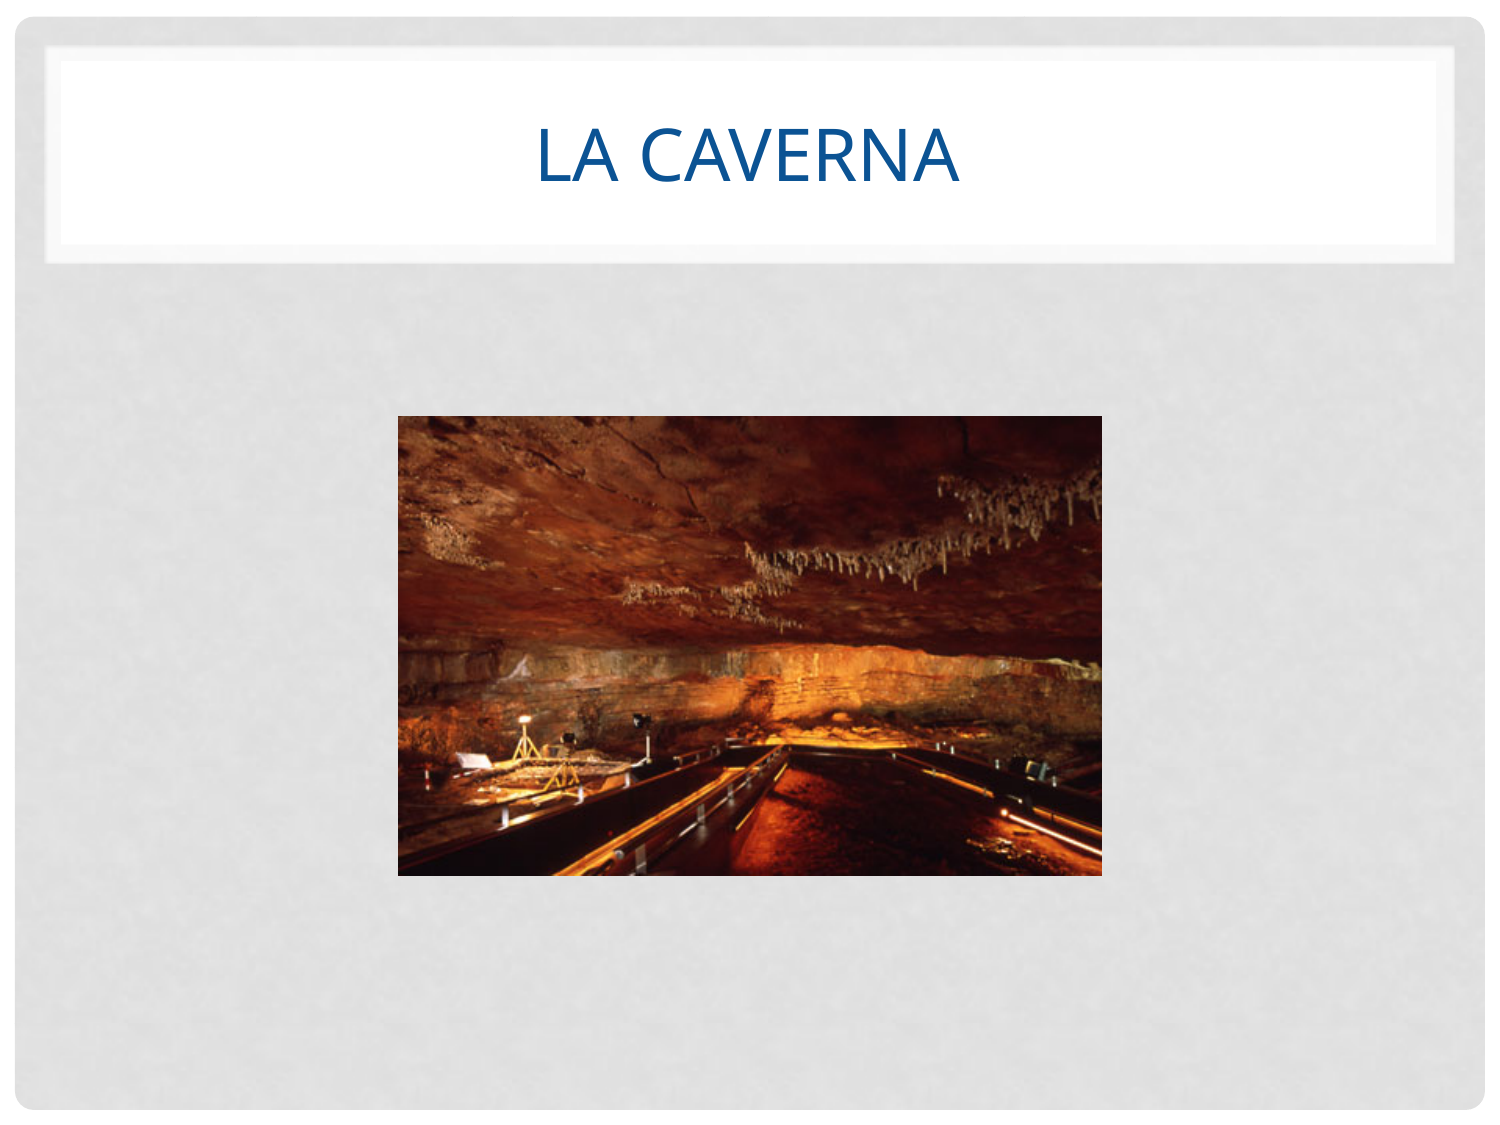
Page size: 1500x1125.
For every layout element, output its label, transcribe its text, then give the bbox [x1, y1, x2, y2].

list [398, 416, 1102, 877]
title la caverna [69, 66, 1425, 238]
